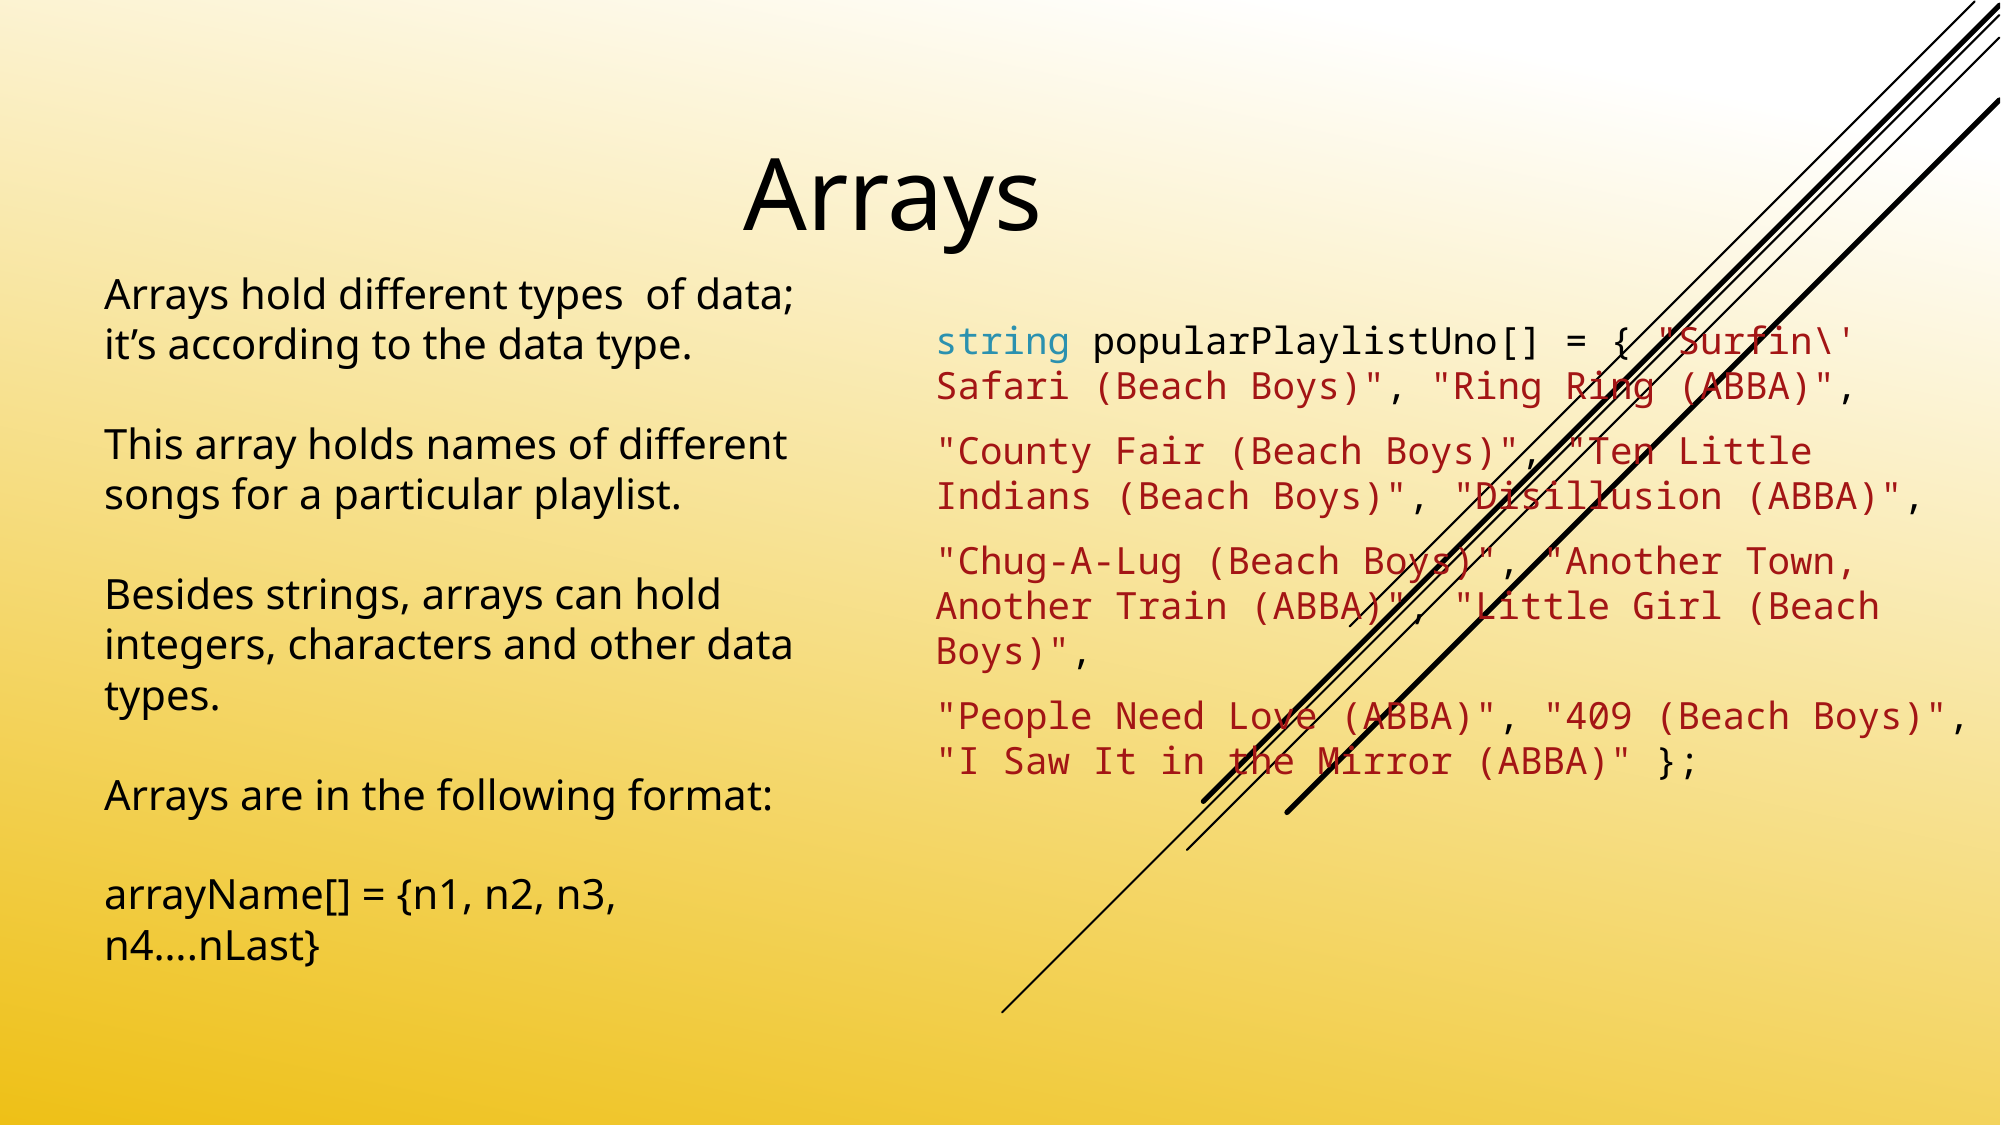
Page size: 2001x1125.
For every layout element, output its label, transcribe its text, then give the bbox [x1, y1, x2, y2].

title Arrays [728, 91, 1366, 259]
subtitle string popularPlaylistUno[] = { "Surfin\' Safari (Beach Boys)", "Ring Ring (ABBA)", "County Fair (Beach Boys)", "Ten Little Indians (Beach Boys)", "Disillusion (ABBA)", "Chug-A-Lug (Beach Boys)", "Another Town, Another Train (ABBA)", "Little Girl (Beach Boys)", "People Need Love (ABBA)", "409 (Beach Boys)", "I Saw It in the Mirror (ABBA)" }; [920, 309, 2000, 974]
text_box Arrays hold different types of data; it’s according to the data type. This array holds names of different songs for a particular playlist. Besides strings, arrays can hold integers, characters and other data types. Arrays are in the following format: arrayName[] = {n1, n2, n3, n4….nLast} [89, 260, 829, 976]
